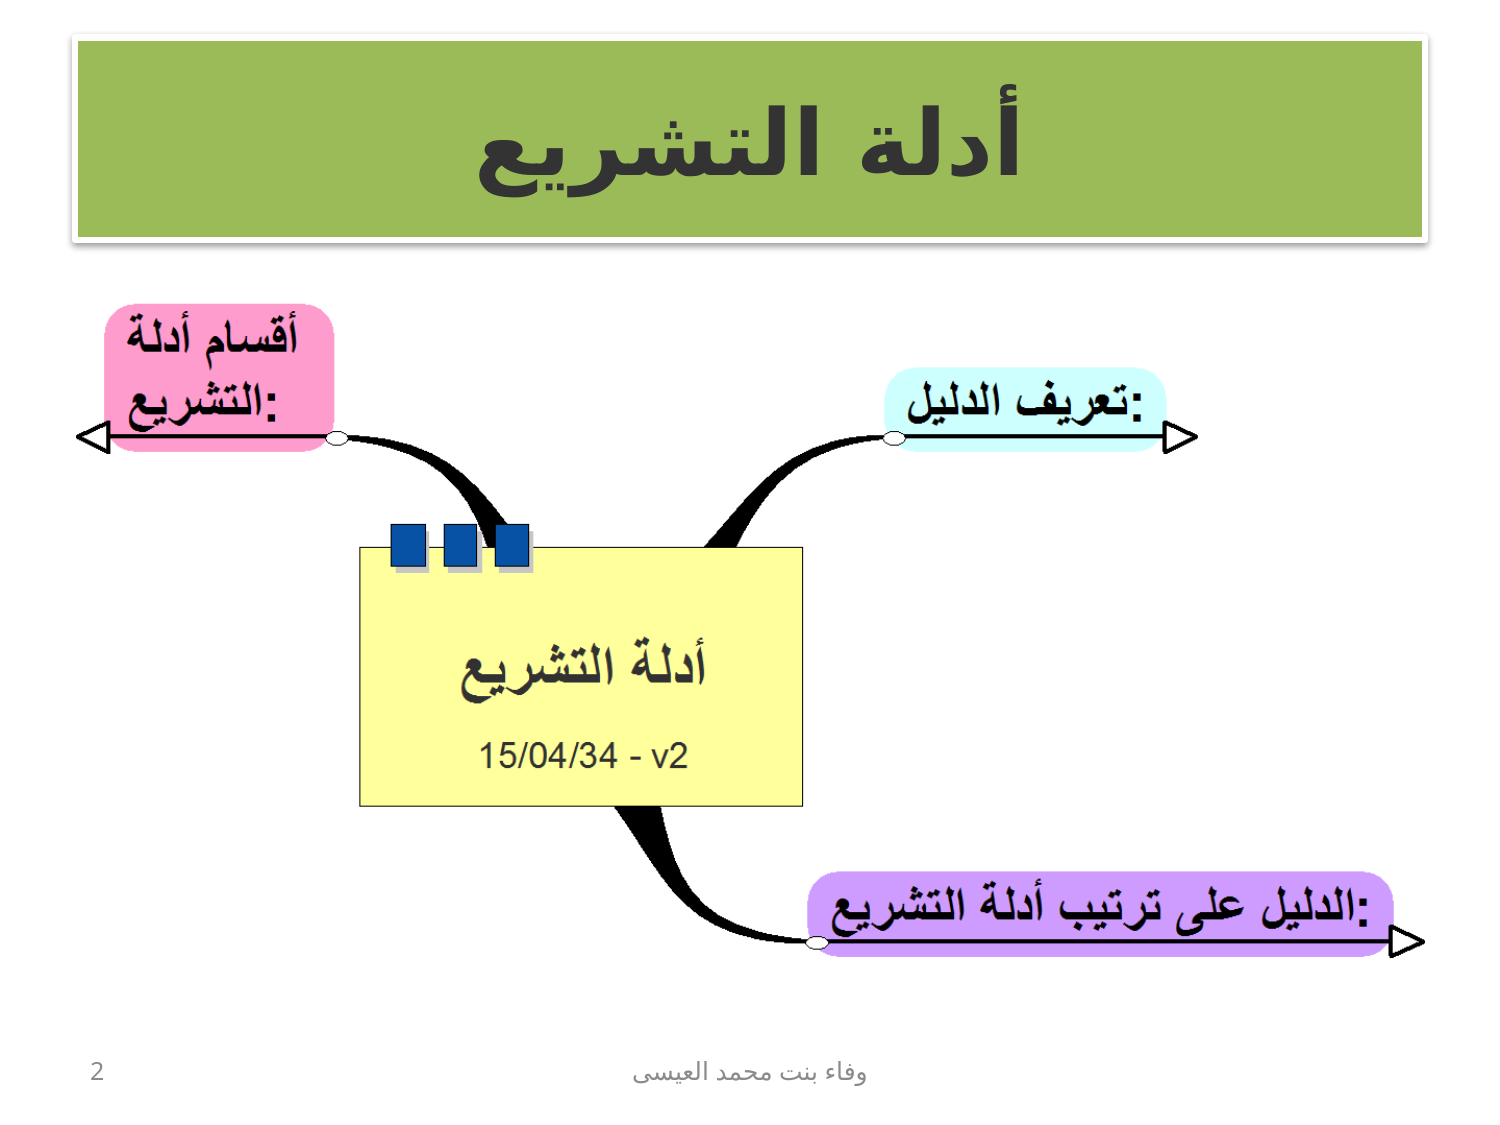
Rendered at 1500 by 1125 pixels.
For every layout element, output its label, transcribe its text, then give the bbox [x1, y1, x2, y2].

footer وفاء بنت محمد العيسى [512, 1042, 988, 1103]
picture [74, 262, 1426, 1005]
title أدلة التشريع [72, 34, 1428, 243]
slide_number 2 [75, 1042, 425, 1103]
